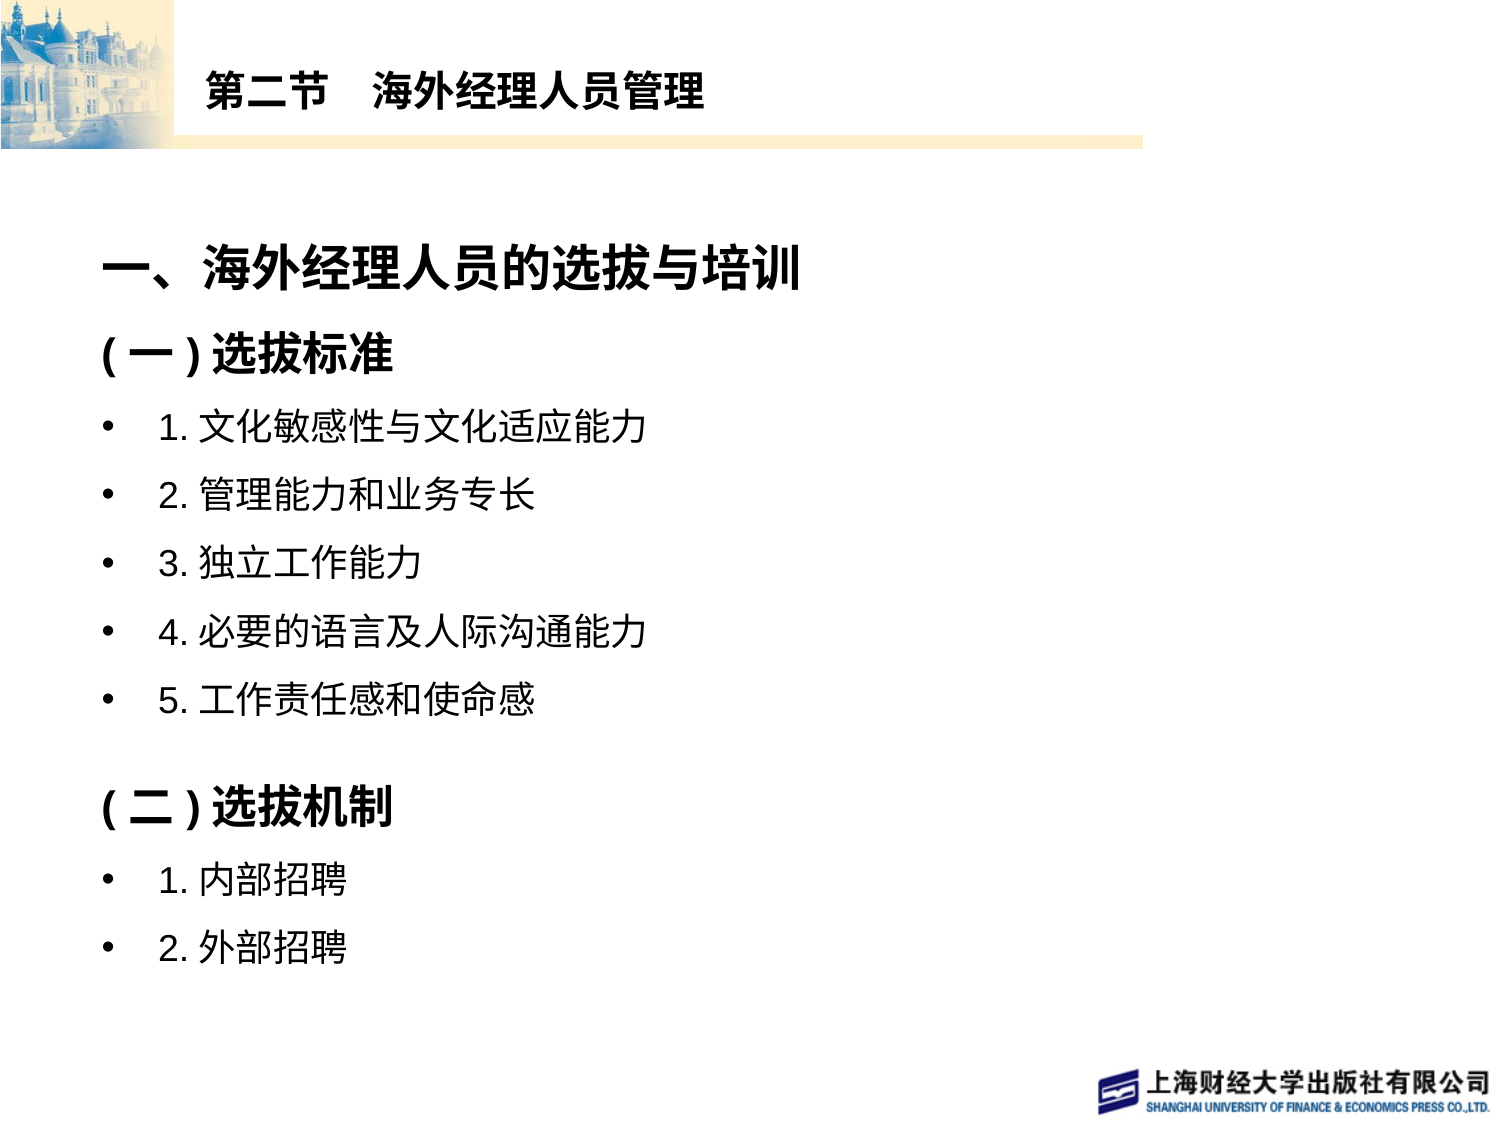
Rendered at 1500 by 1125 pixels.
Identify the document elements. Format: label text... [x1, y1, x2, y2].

picture [1097, 1065, 1494, 1120]
picture [0, 0, 1143, 149]
list 一、海外经理人员的选拔与培训 (一)选拔标准 1.文化敏感性与文化适应能力 2.管理能力和业务专长 3.独立工作能力 4.必要的语言及人际沟通能力 5.工作责任感和使命感 (二)选拔机制 1.内部招聘 2.外部招聘 [86, 207, 1425, 1071]
title 第二节 海外经理人员管理 [189, 36, 1262, 143]
